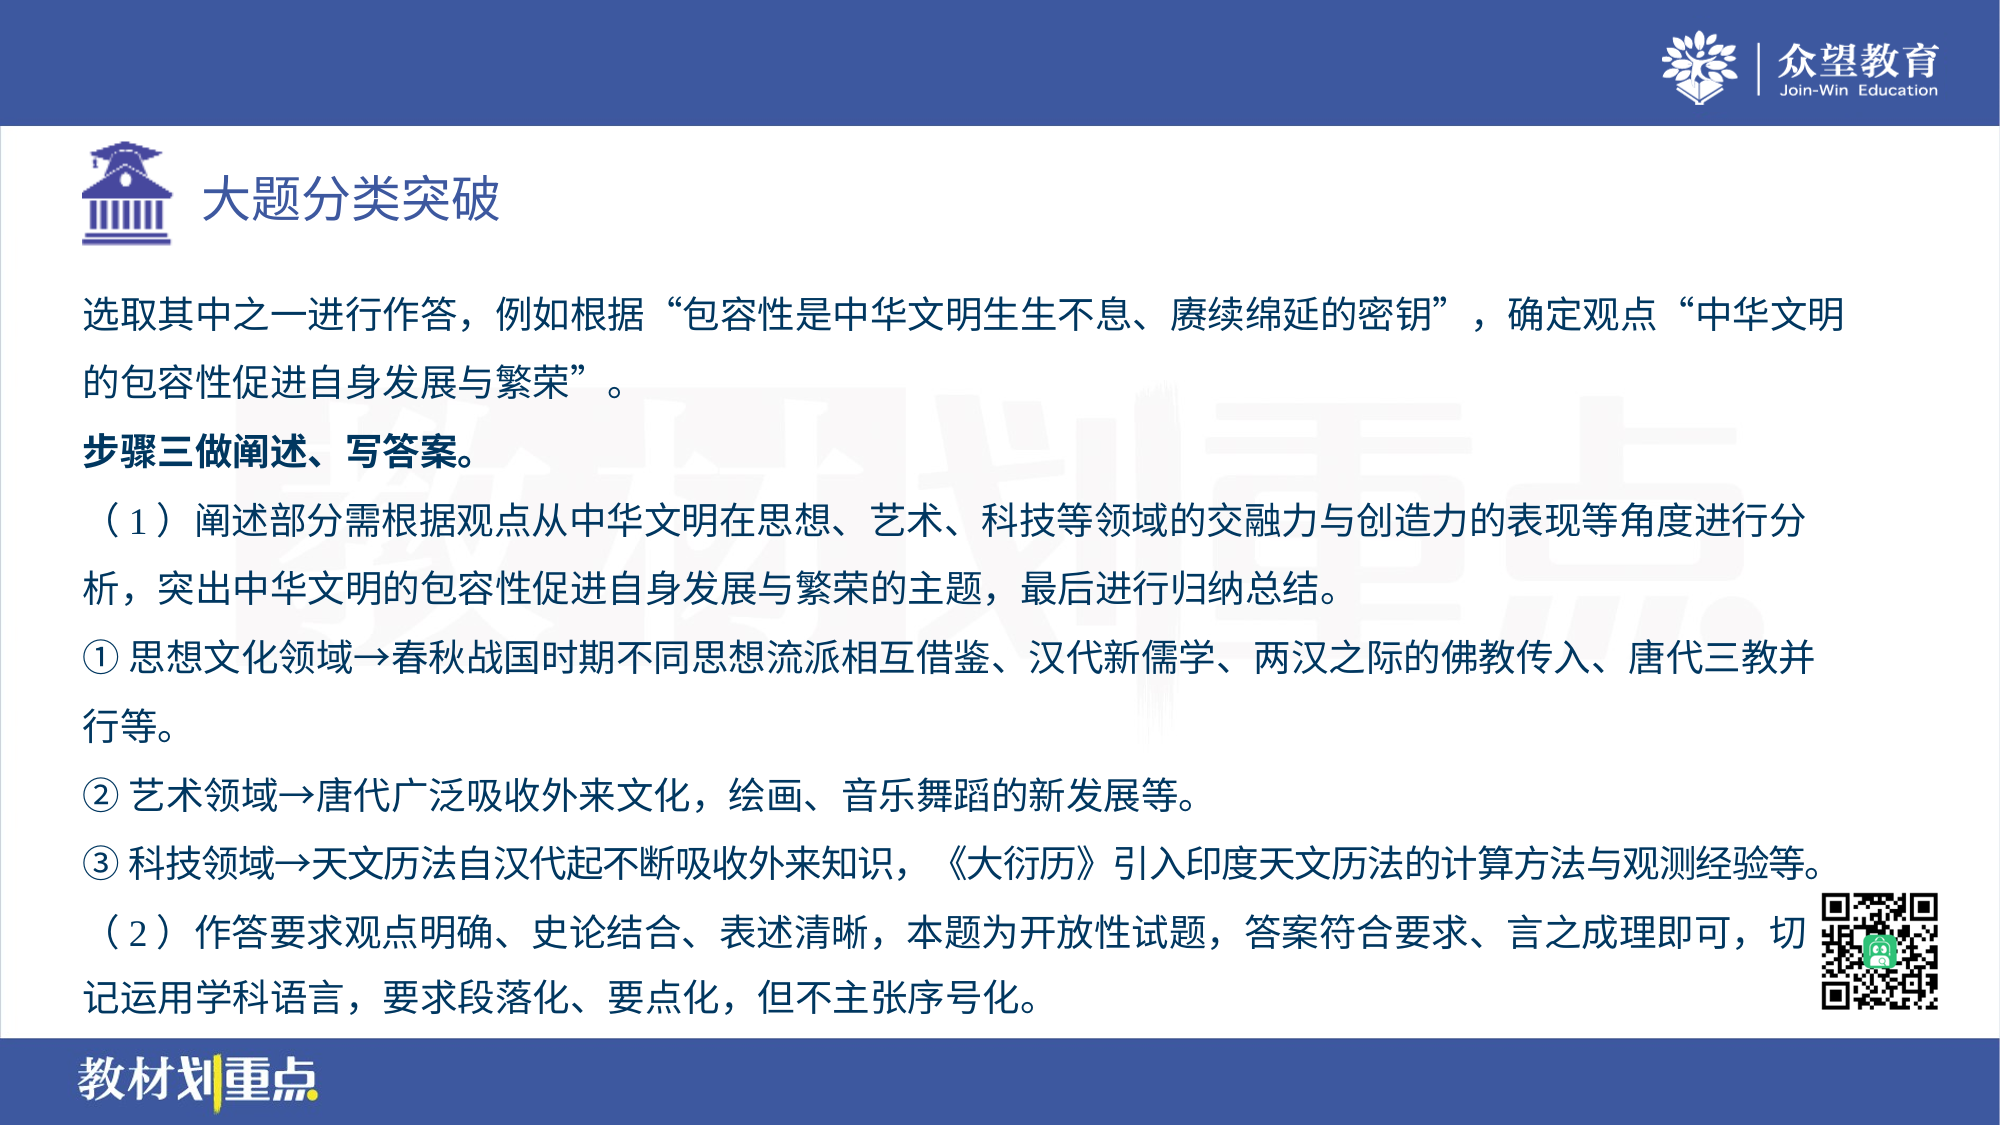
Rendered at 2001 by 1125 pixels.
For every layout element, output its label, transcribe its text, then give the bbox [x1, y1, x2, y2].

text_box 选取其中之一进行作答，例如根据“包容性是中华文明生生不息、赓续绵延的密钥”，确定观点“中华文明 的包容性促进自身发展与繁荣”。 步骤三做阐述、写答案。 （1）阐述部分需根据观点从中华文明在思想、艺术、科技等领域的交融力与创造力的表现等角度进行分 析，突出中华文明的包容性促进自身发展与繁荣的主题，最后进行归纳总结。 ①思想文化领域→春秋战国时期不同思想流派相互借鉴、汉代新儒学、两汉之际的佛教传入、唐代三教并 行等。 ②艺术领域→唐代广泛吸收外来文化，绘画、音乐舞蹈的新发展等。 ③科技领域→天文历法自汉代起不断吸收外来知识，《大衍历》引入印度天文历法的计算方法与观测经验等。 （2）作答要求观点明确、史论结合、表述清晰，本题为开放性试题，答案符合要求、言之成理即可，切 记运用学科语言，要求段落化、要点化，但不主张序号化。 [82, 266, 1817, 1013]
picture [0, 0, 2000, 1125]
